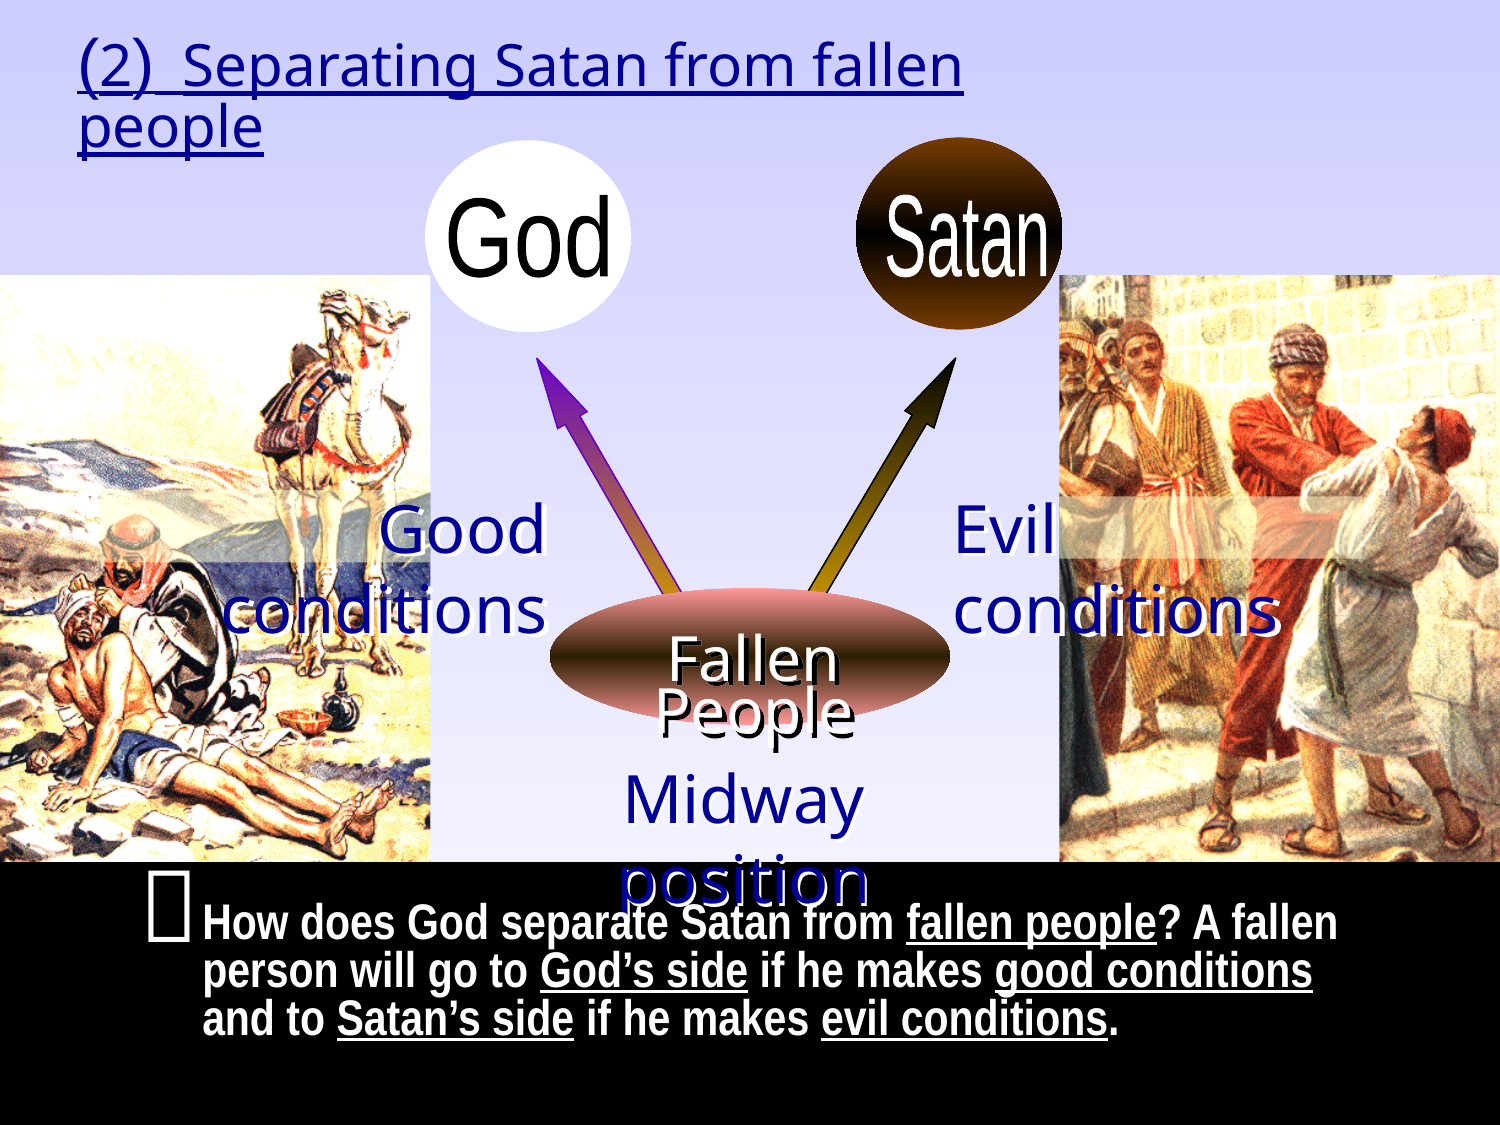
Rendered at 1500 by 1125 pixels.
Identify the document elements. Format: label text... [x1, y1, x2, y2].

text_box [549, 587, 951, 726]
text_box [536, 358, 678, 586]
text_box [124, 887, 1376, 1053]
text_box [424, 140, 632, 333]
text_box Evil conditions [937, 479, 1054, 655]
text_box [811, 357, 956, 586]
text_box Good conditions [435, 479, 563, 655]
picture [0, 274, 431, 863]
text_box Midway position [493, 749, 994, 885]
text_box (2) Separating Satan from fallen people [62, 24, 1100, 168]
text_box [855, 137, 1063, 330]
picture [1059, 274, 1500, 863]
text_box [0, 862, 1500, 1125]
